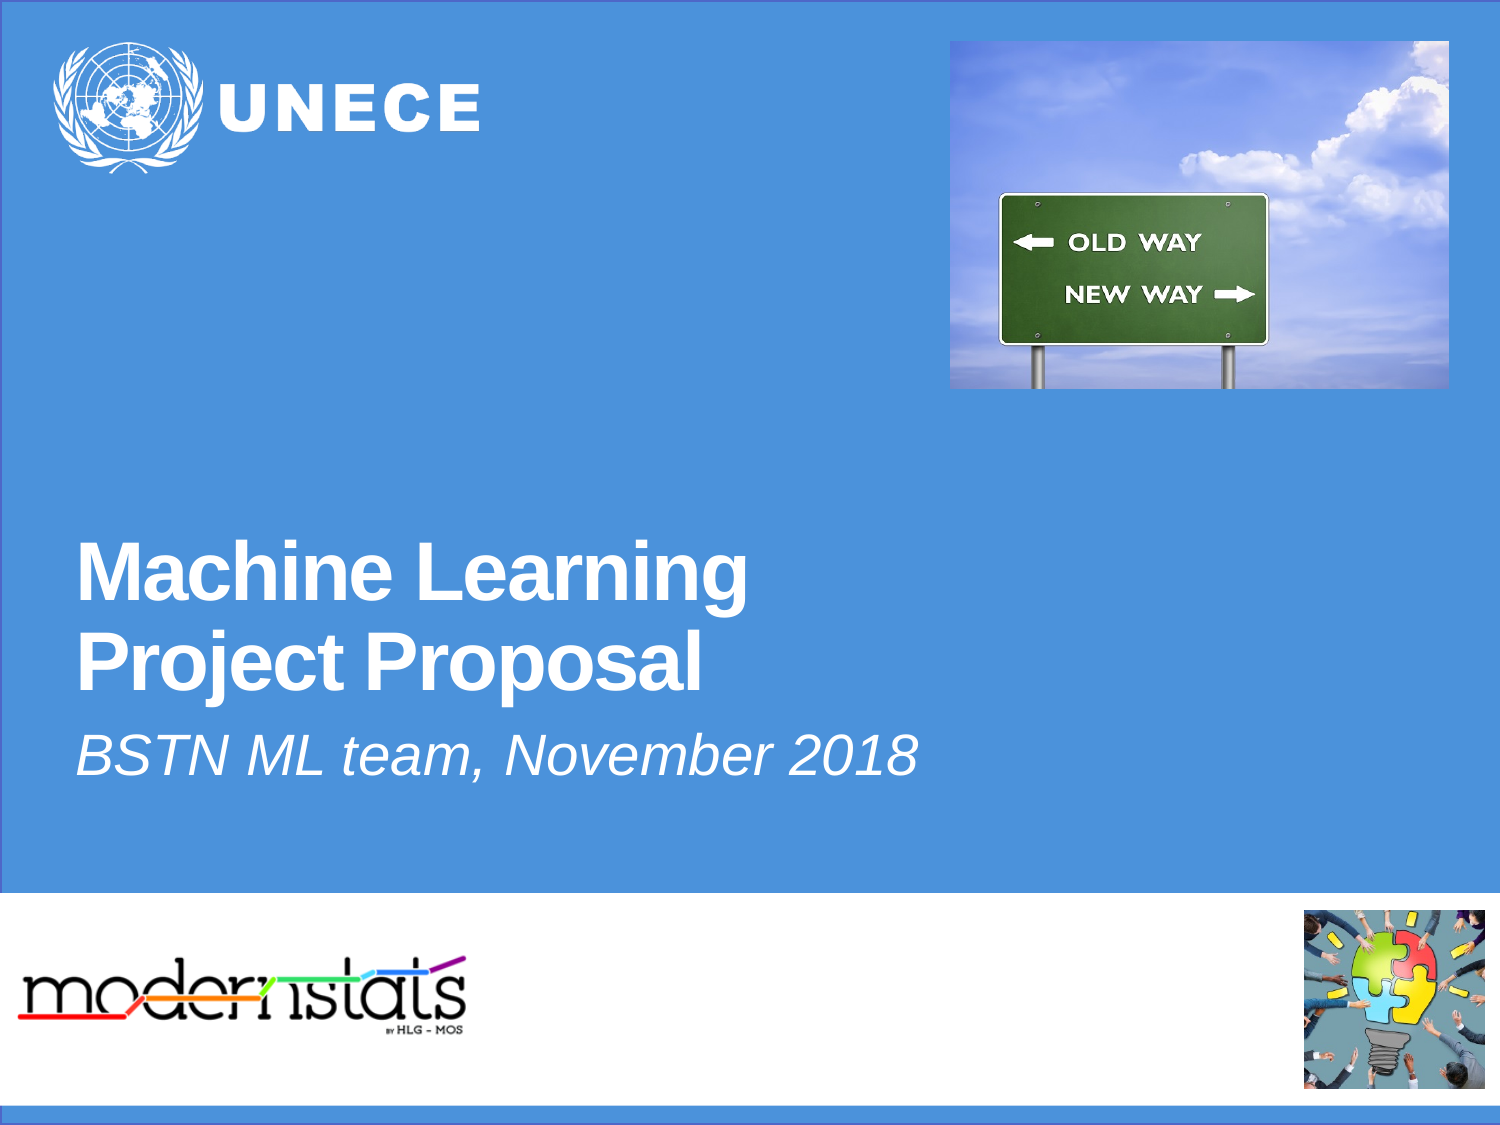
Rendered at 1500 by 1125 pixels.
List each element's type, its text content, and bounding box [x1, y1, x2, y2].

title Machine Learning Project Proposal [75, 453, 1200, 709]
picture [53, 42, 479, 174]
subtitle BSTN ML team, November 2018 [75, 725, 1200, 891]
picture [950, 41, 1449, 389]
text_box [0, 891, 1500, 1108]
picture [17, 950, 467, 1038]
picture [1303, 910, 1485, 1089]
